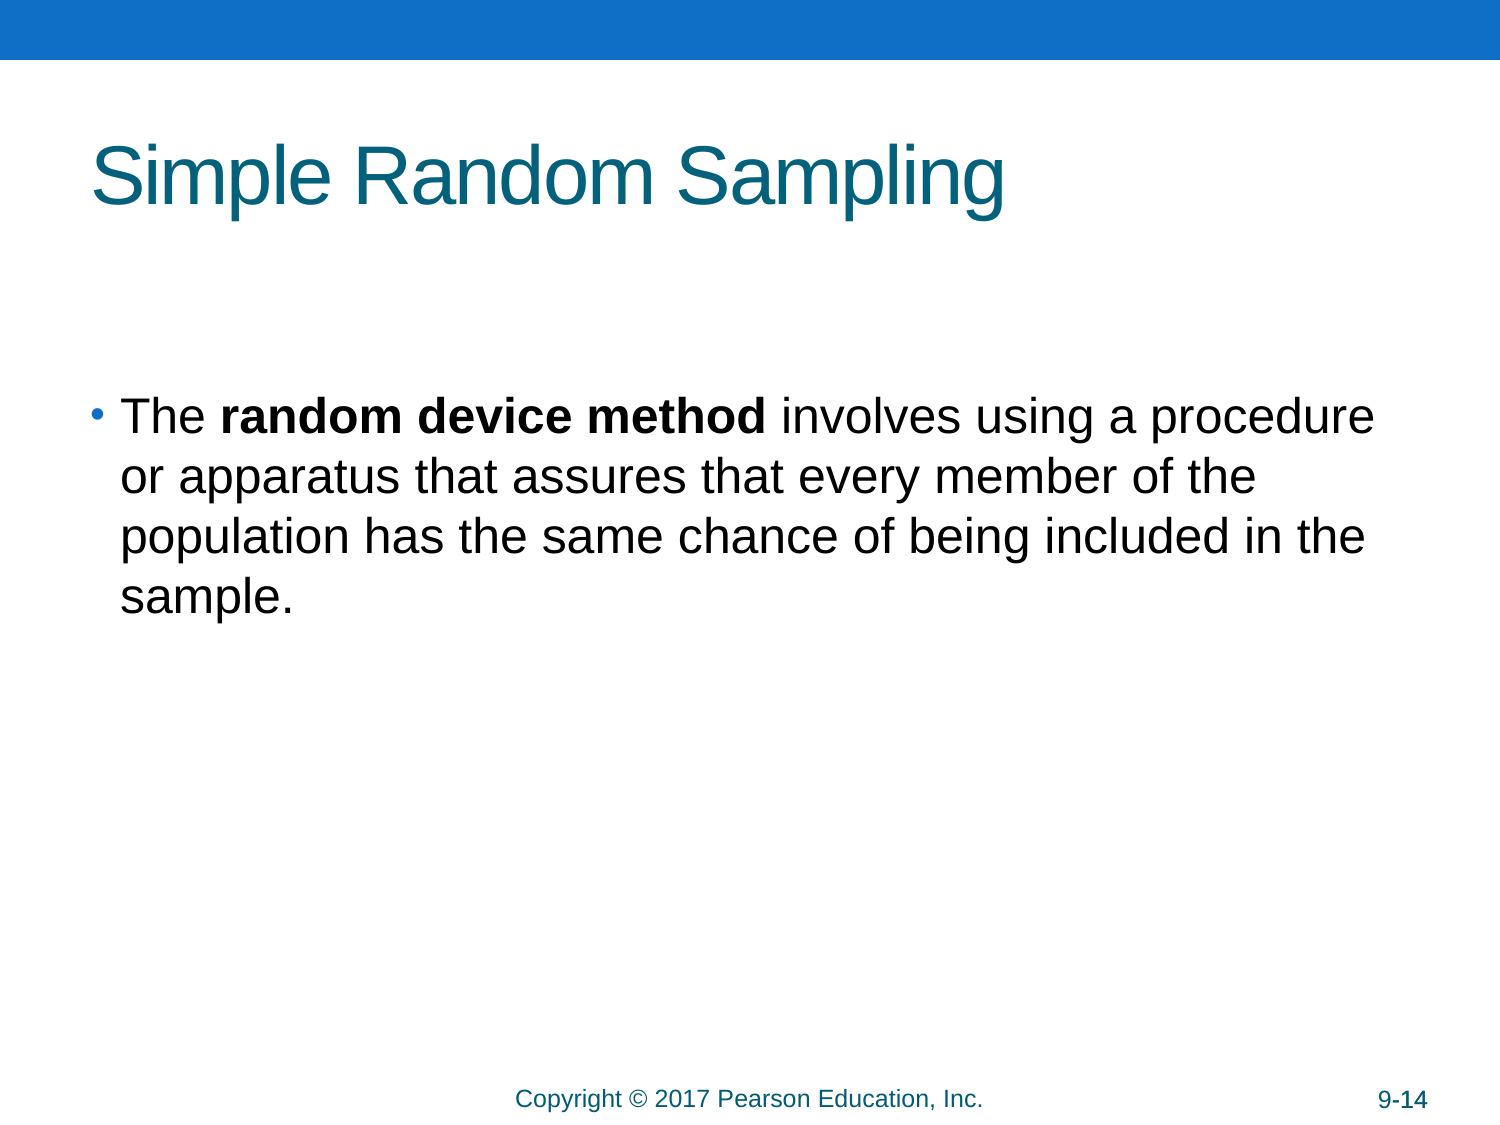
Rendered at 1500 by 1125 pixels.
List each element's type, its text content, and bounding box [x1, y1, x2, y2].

list The random device method involves using a procedure or apparatus that assures that every member of the population has the same chance of being included in the sample. [75, 376, 1425, 1125]
title Simple Random Sampling [75, 90, 1425, 253]
